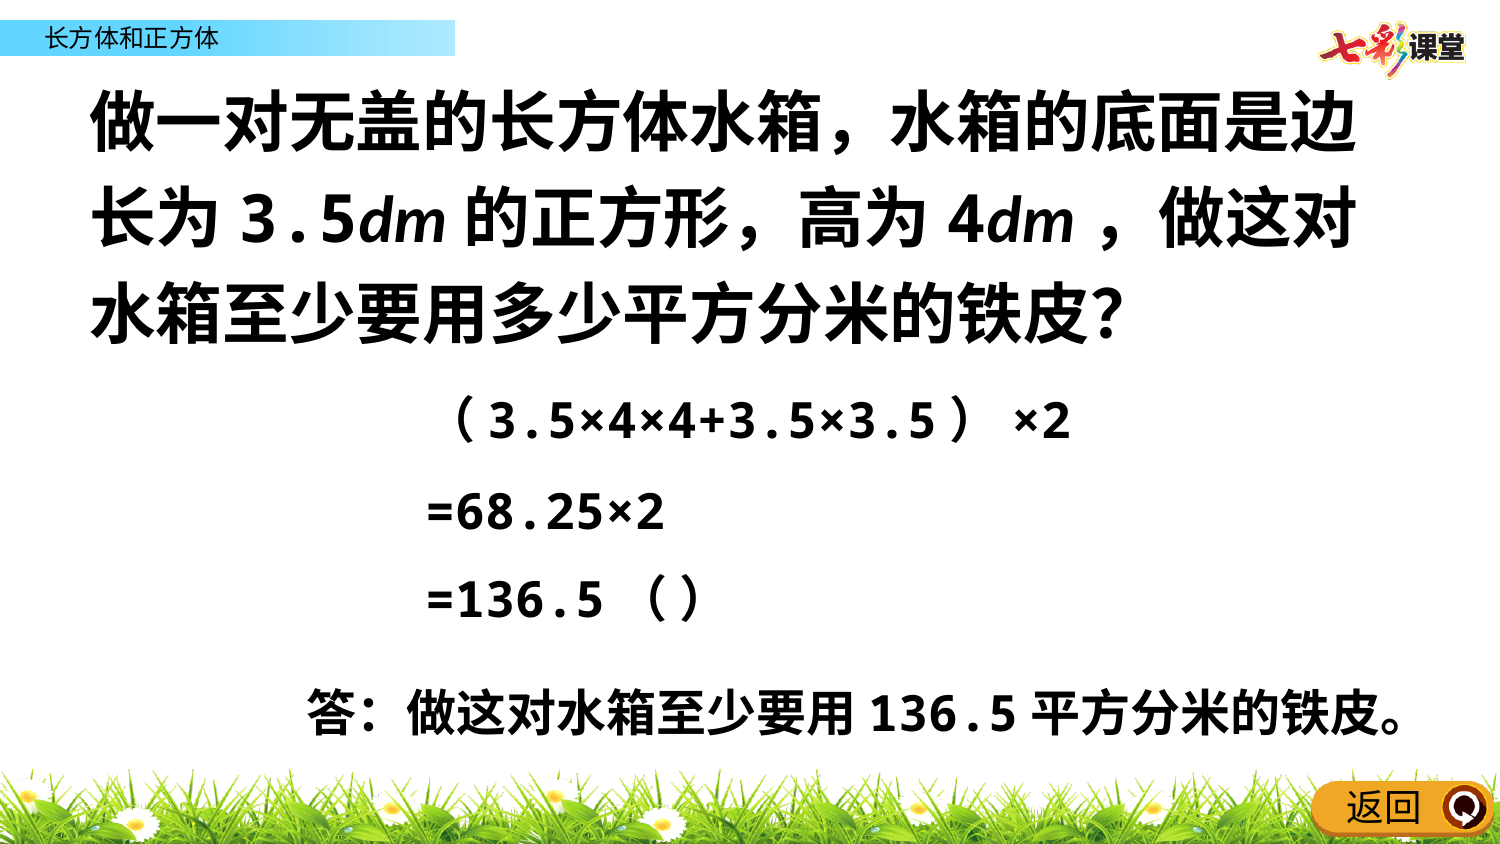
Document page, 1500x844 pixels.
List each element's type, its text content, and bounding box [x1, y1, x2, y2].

text_box 答：做这对水箱至少要用136.5平方分米的铁皮。 [294, 663, 1395, 747]
picture [1316, 20, 1468, 80]
text_box =68.25×2 [414, 461, 756, 545]
text_box （3.5×4×4+3.5×3.5）×2 [414, 371, 1154, 455]
picture [0, 769, 1500, 844]
text_box 做一对无盖的长方体水箱，水箱的底面是边长为3.5dm的正方形，高为4dm，做这对水箱至少要用多少平方分米的铁皮？ [77, 58, 1421, 357]
